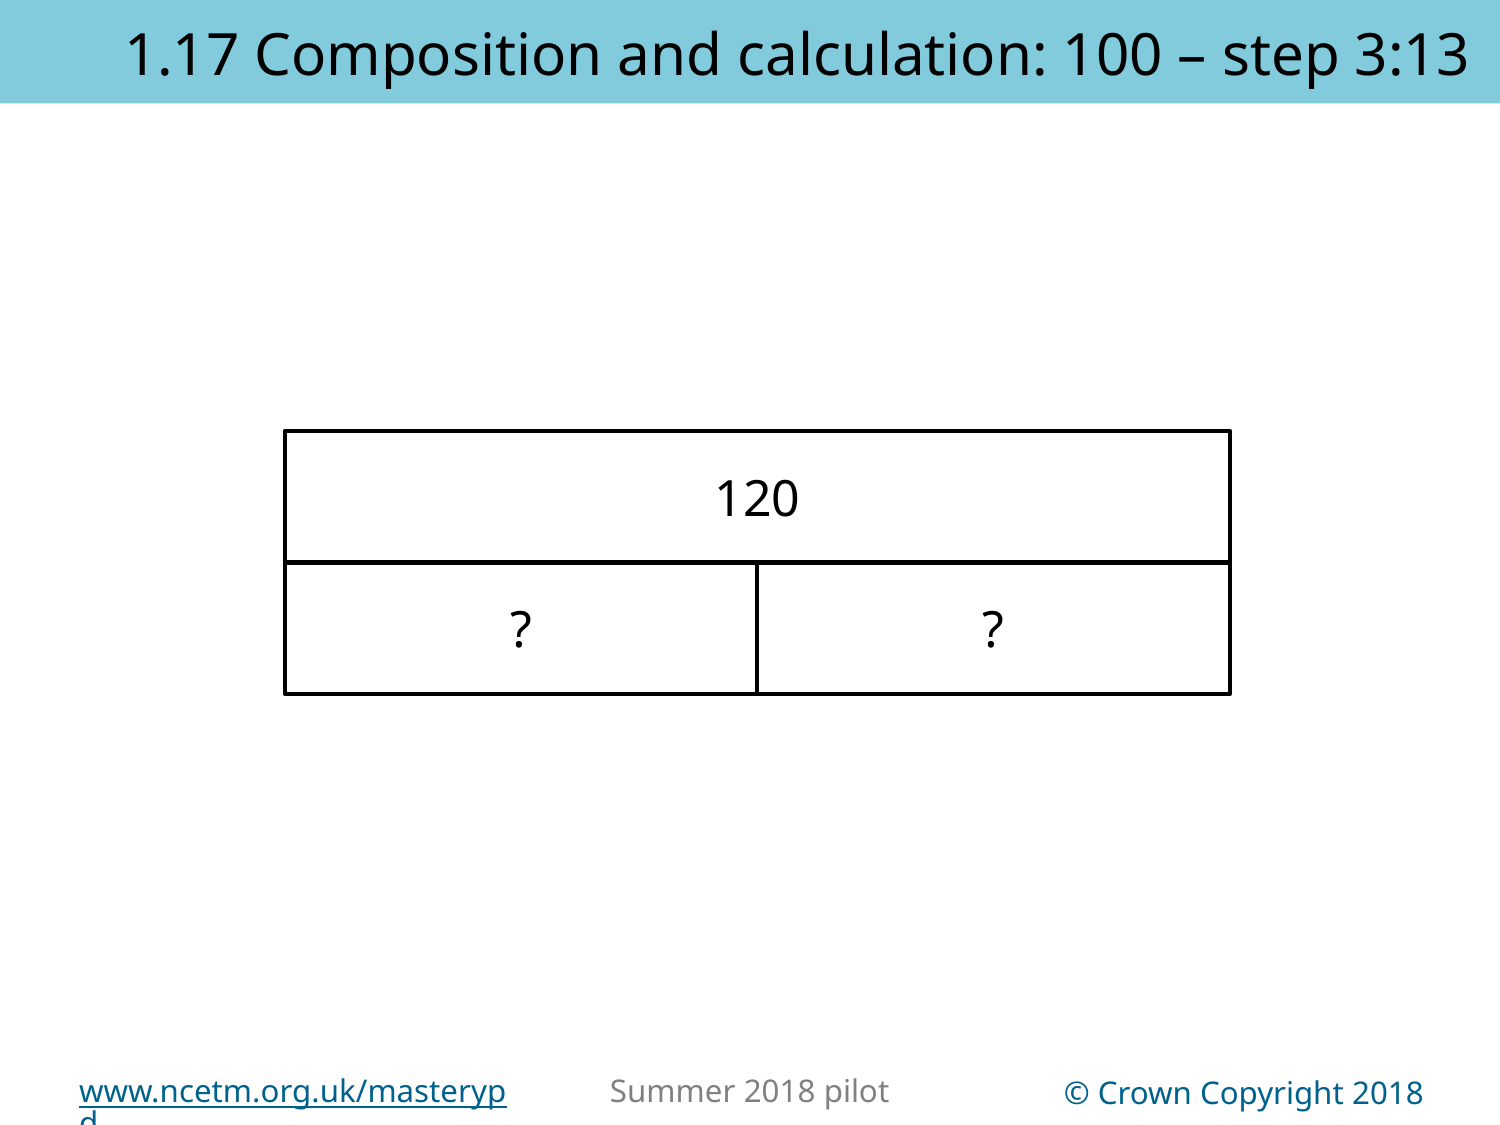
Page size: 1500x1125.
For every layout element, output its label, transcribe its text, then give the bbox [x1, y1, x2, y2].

text_box [284, 562, 758, 695]
text_box [758, 562, 1230, 695]
text_box 120 [692, 458, 822, 534]
text_box [284, 430, 1230, 562]
list 1.17 Composition and calculation: 100 – step 3:13 [0, 0, 1500, 104]
